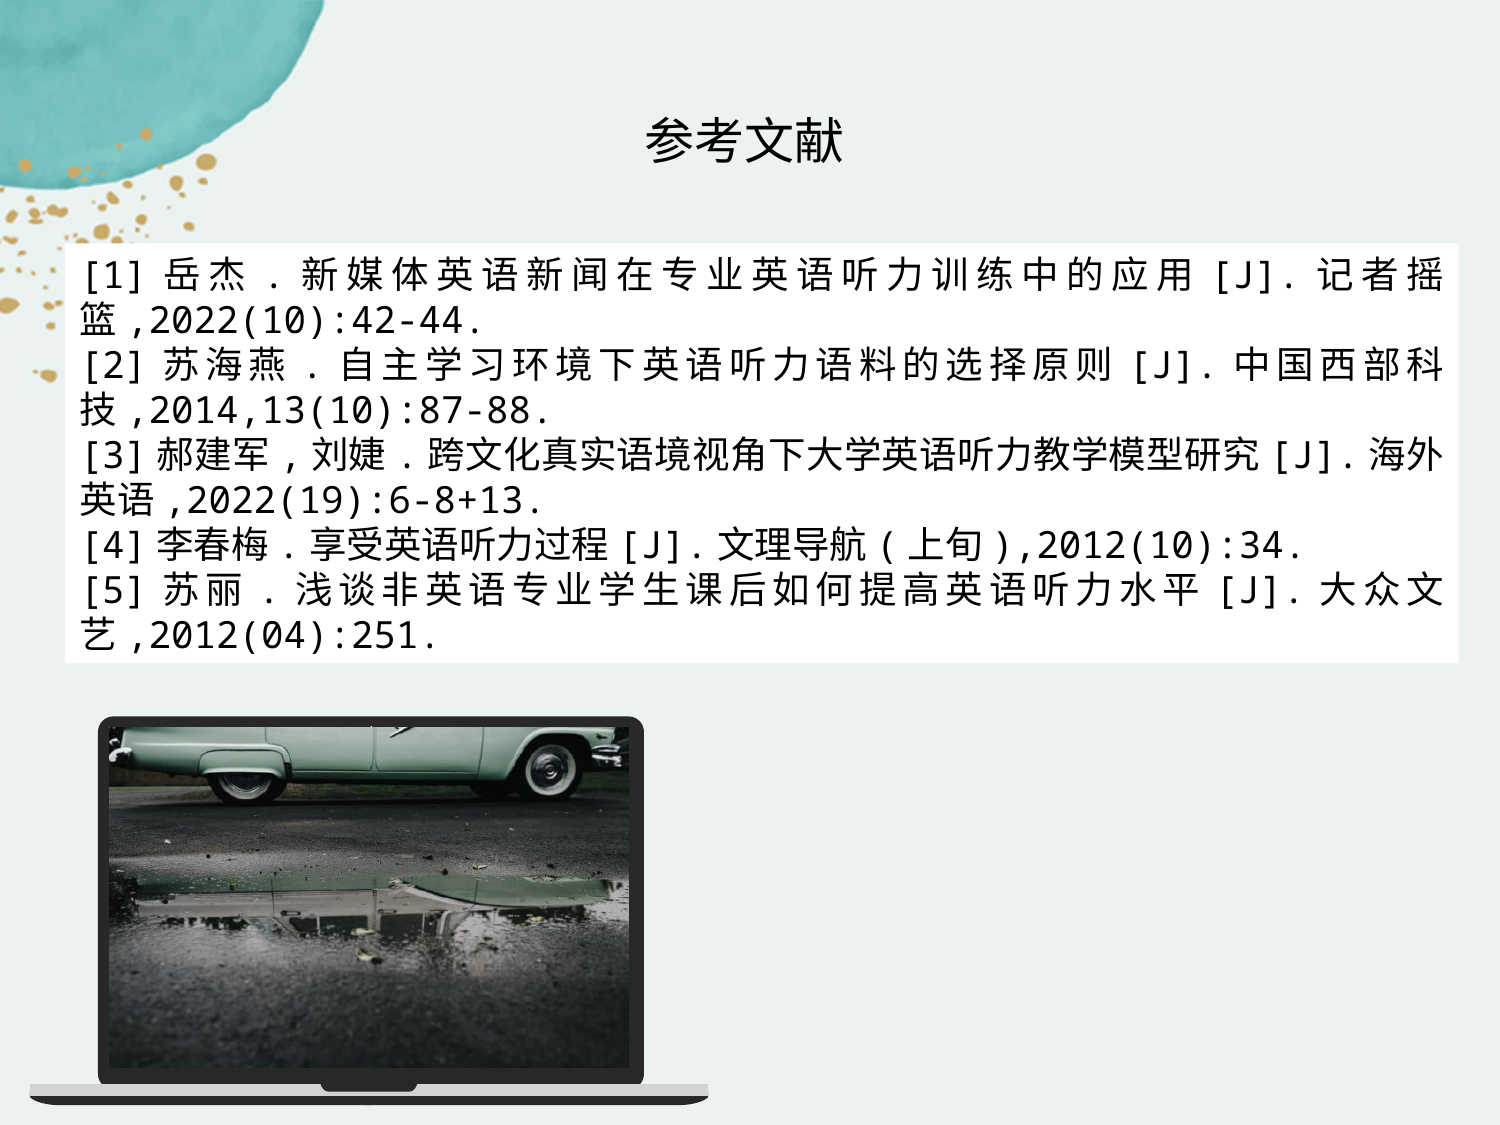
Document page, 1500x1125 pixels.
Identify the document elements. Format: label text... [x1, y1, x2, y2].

picture [0, 0, 1500, 1125]
text_box [1]岳杰.新媒体英语新闻在专业英语听力训练中的应用[J].记者摇篮,2022(10):42-44. [2]苏海燕.自主学习环境下英语听力语料的选择原则[J].中国西部科技,2014,13(10):87-88. [3]郝建军,刘婕.跨文化真实语境视角下大学英语听力教学模型研究[J].海外英语,2022(19):6-8+13. [4]李春梅.享受英语听力过程[J].文理导航(上旬),2012(10):34. [5]苏丽.浅谈非英语专业学生课后如何提高英语听力水平[J].大众文艺,2012(04):251. [64, 243, 1459, 664]
text_box 参考文献 [629, 101, 871, 177]
